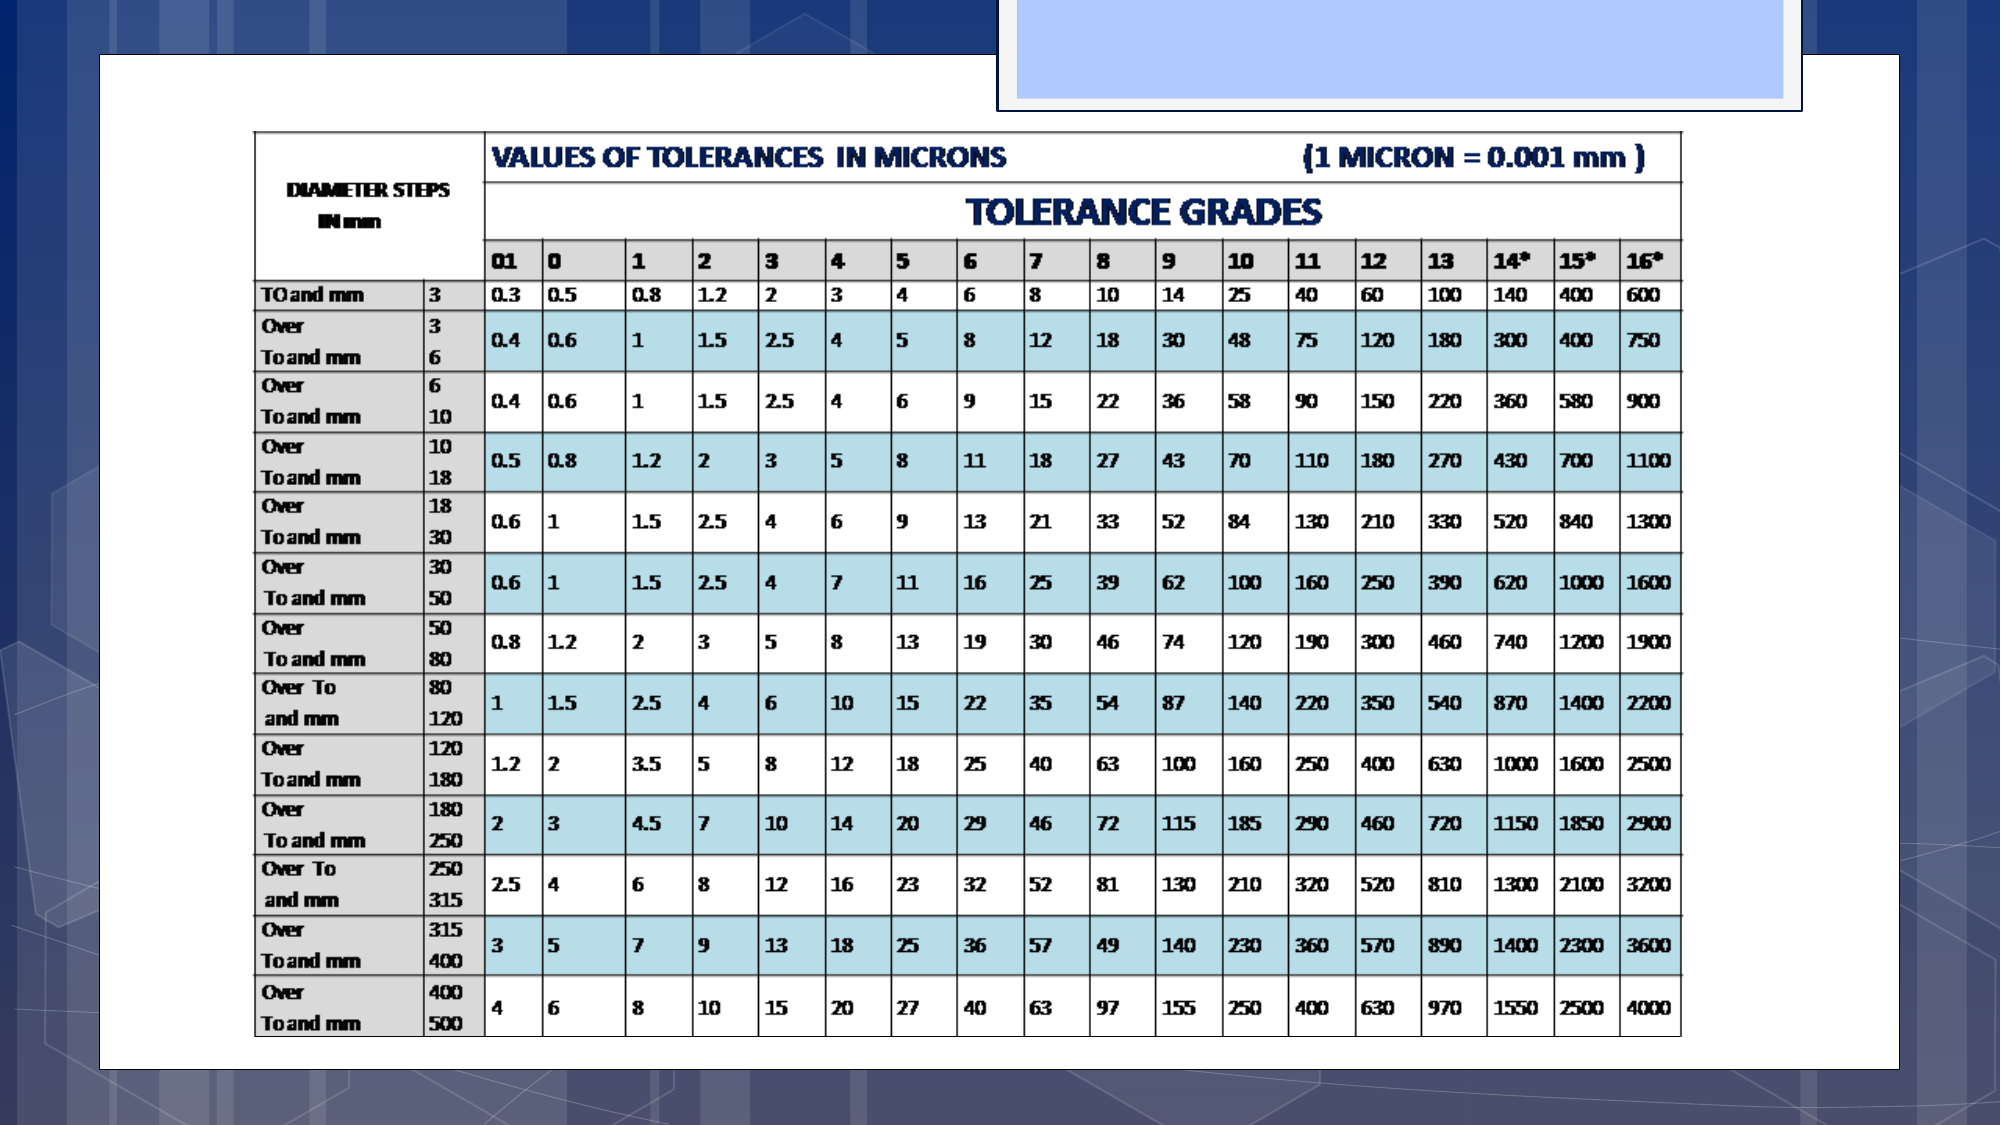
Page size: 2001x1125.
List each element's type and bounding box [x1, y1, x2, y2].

text_box [217, 131, 1718, 1037]
